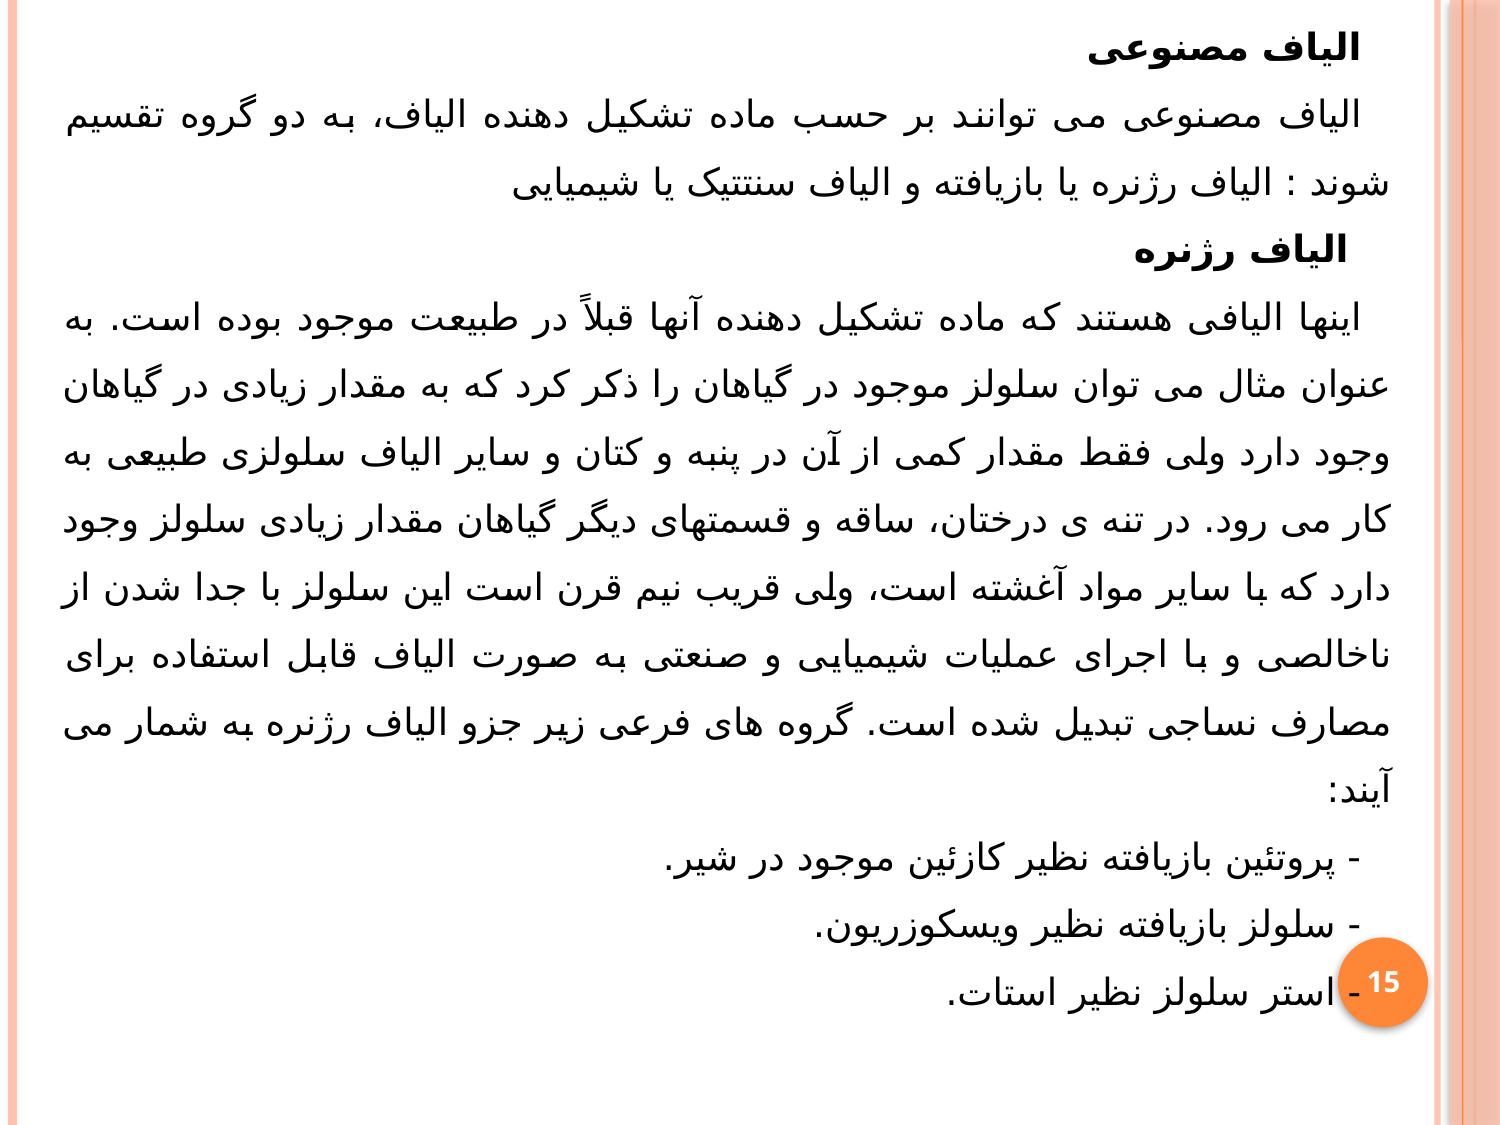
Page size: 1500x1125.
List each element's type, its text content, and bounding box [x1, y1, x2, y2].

slide_number 15 [1333, 940, 1434, 1027]
text_box الیاف مصنوعی الیاف مصنوعی می توانند بر حسب ماده تشکیل دهنده الیاف، به دو گروه تقسیم شوند : الیاف رژنره یا بازیافته و الیاف سنتتیک یا شیمیایی الیاف رژنره اینها الیافی هستند که ماده تشکیل دهنده آنها قبلاً در طبیعت موجود بوده است. به عنوان مثال می توان سلولز موجود در گیاهان را ذکر کرد که به مقدار زیادی در گیاهان وجود دارد ولی فقط مقدار کمی از آن در پنبه و کتان و سایر الیاف سلولزی طبیعی به کار می رود. در تنه ی درختان، ساقه و قسمتهای دیگر گیاهان مقدار زیادی سلولز وجود دارد که با سایر مواد آغشته است، ولی قریب نیم قرن است این سلولز با جدا شدن از ناخالصی و با اجرای عملیات شیمیایی و صنعتی به صورت الیاف قابل استفاده برای مصارف نساجی تبدیل شده است. گروه های فرعی زیر جزو الیاف رژنره به شمار می آیند: - پروتئین بازیافته نظیر کازئین موجود در شیر. - سلولز بازیافته نظیر ویسکوزریون. - استر سلولز نظیر استات. [46, 0, 1407, 1013]
